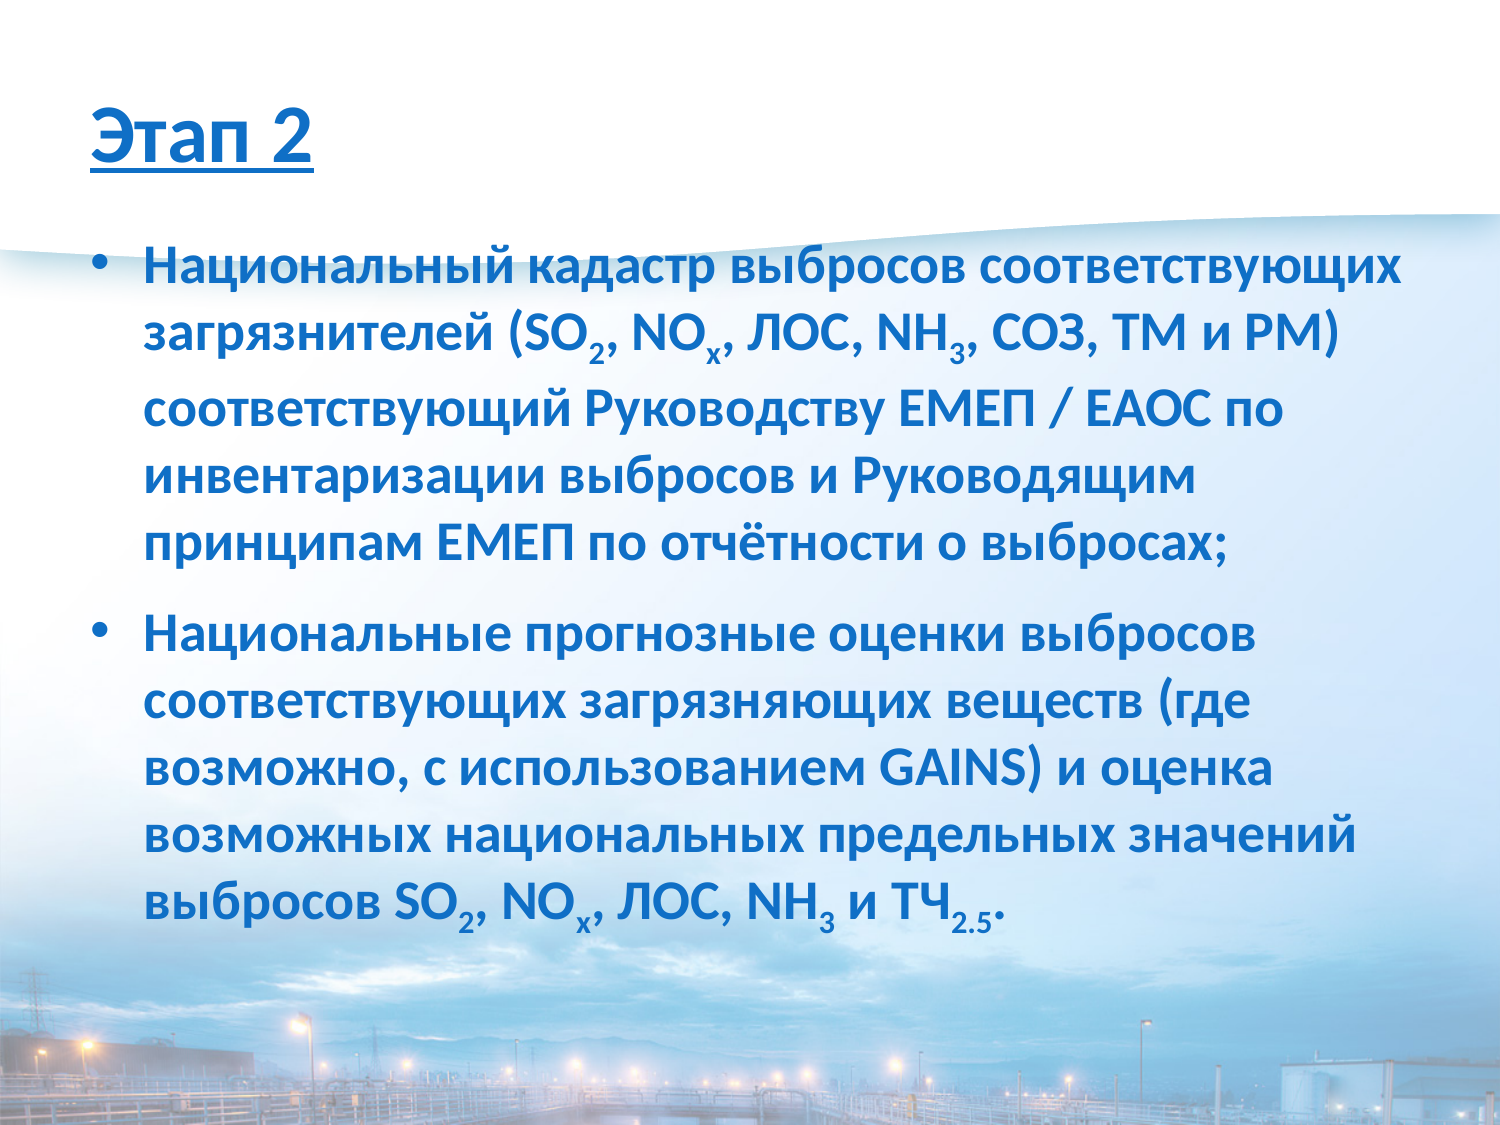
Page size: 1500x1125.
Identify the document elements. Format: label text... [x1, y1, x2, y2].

picture [0, 215, 1500, 1125]
list Национальный кадастр выбросов соответствующих загрязнителей (SO2, NOx, ЛОС, NH3, СОЗ, ТМ и РМ) соответствующий Руководству ЕМЕП / ЕАОС по инвентаризации выбросов и Руководящим принципам ЕМЕП по отчётности о выбросах; Национальные прогнозные оценки выбросов соответствующих загрязняющих веществ (где возможно, с использованием GAINS) и оценка возможных национальных предельных значений выбросов SO2, NOx, ЛОС, NH3 и ТЧ2.5. [75, 219, 1425, 1000]
title Этап 2 [75, 45, 1483, 233]
